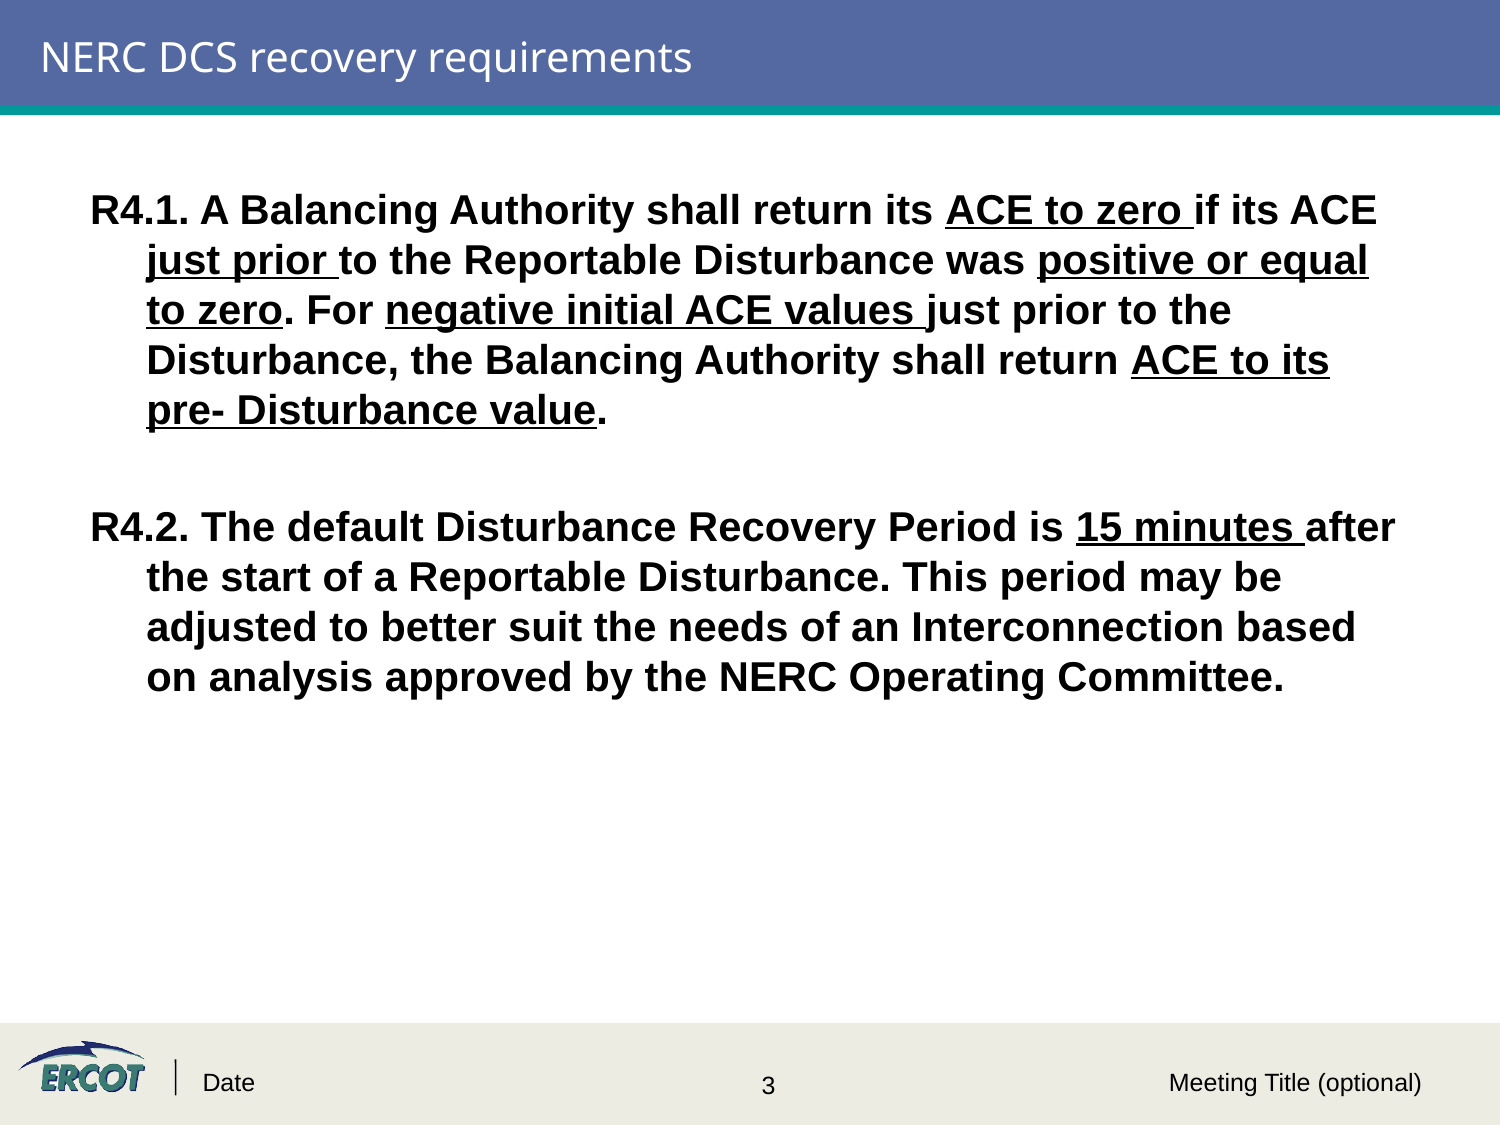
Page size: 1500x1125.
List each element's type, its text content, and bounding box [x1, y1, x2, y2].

footer Meeting Title (optional) [1024, 1059, 1438, 1125]
slide_number Date [187, 1059, 538, 1125]
list R4.1. A Balancing Authority shall return its ACE to zero if its ACE just prior to the Reportable Disturbance was positive or equal to zero. For negative initial ACE values just prior to the Disturbance, the Balancing Authority shall return ACE to its pre- Disturbance value. R4.2. The default Disturbance Recovery Period is 15 minutes after the start of a Reportable Disturbance. This period may be adjusted to better suit the needs of an Interconnection based on analysis approved by the NERC Operating Committee. [74, 174, 1426, 951]
title NERC DCS recovery requirements [24, 0, 1451, 113]
picture [10, 1031, 151, 1111]
